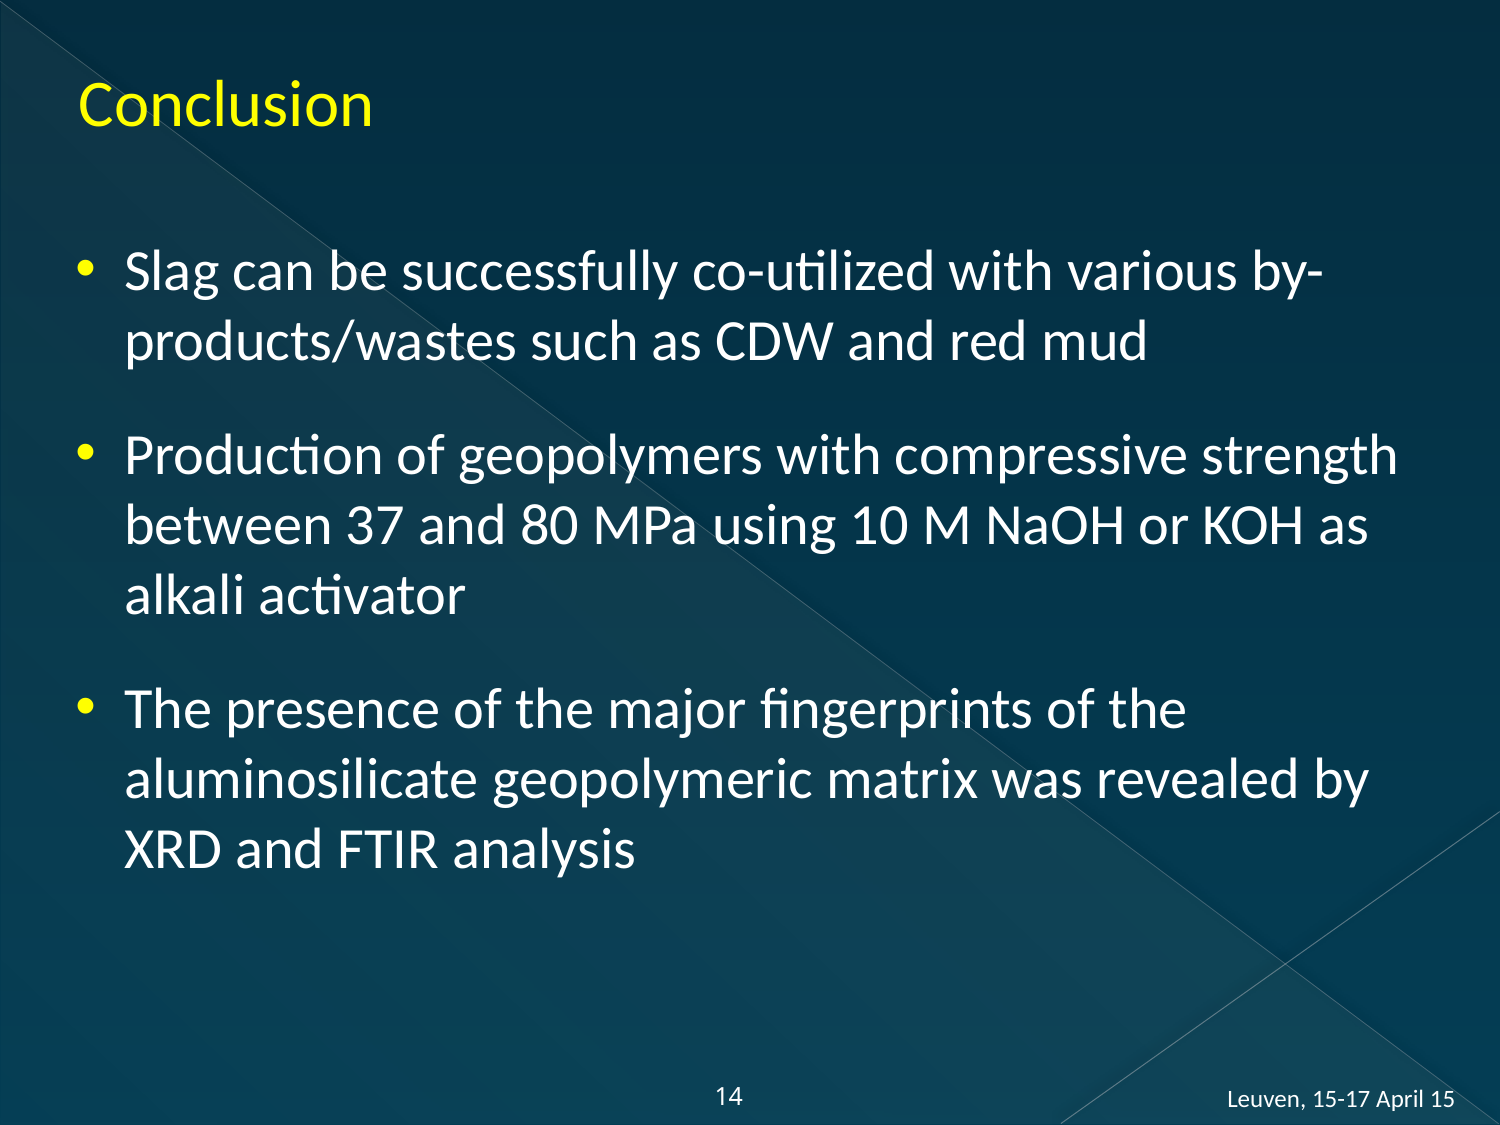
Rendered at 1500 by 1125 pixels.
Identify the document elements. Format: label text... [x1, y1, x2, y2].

list Slag can be successfully co-utilized with various by-products/wastes such as CDW and red mud Production of geopolymers with compressive strength between 37 and 80 MPa using 10 M NaOH or KOH as alkali activator The presence of the major fingerprints of the aluminosilicate geopolymeric matrix was revealed by XRD and FTIR analysis [50, 224, 1450, 1013]
slide_number 14 [687, 1072, 770, 1123]
title Conclusion [50, 37, 1463, 163]
